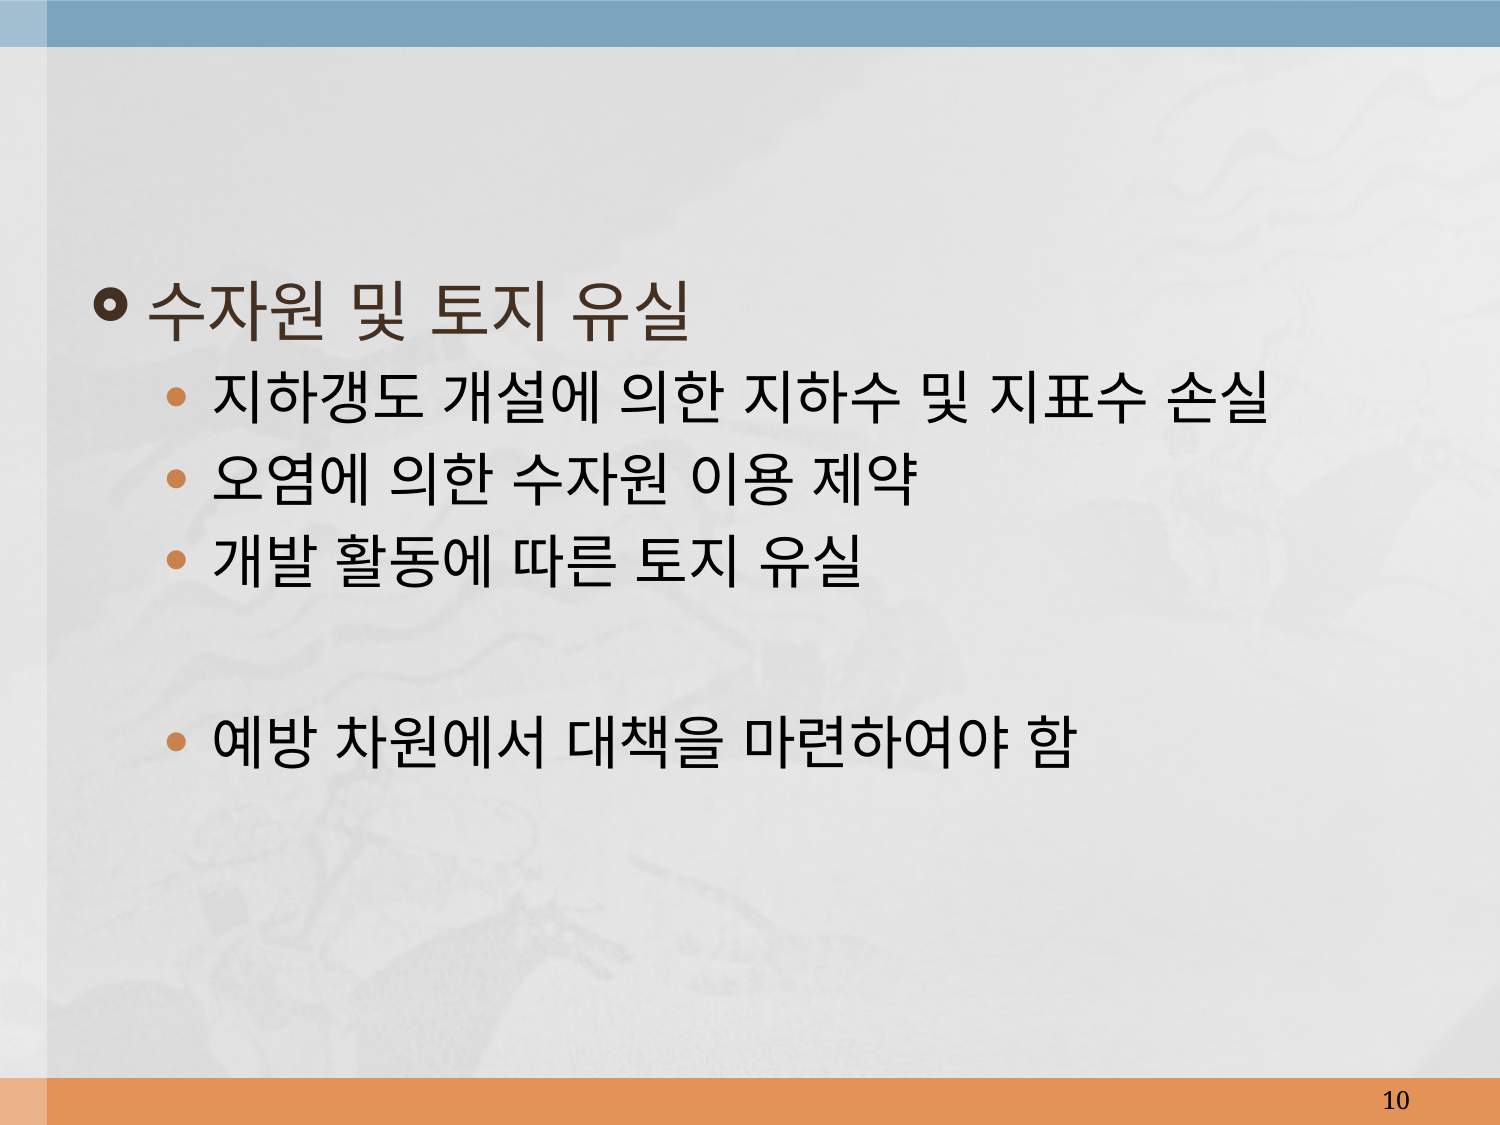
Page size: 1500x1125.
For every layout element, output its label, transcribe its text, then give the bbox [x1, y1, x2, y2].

list 수자원 및 토지 유실 지하갱도 개설에 의한 지하수 및 지표수 손실 오염에 의한 수자원 이용 제약 개발 활동에 따른 토지 유실 예방 차원에서 대책을 마련하여야 함 [75, 262, 1425, 1005]
slide_number 10 [1074, 1078, 1425, 1125]
